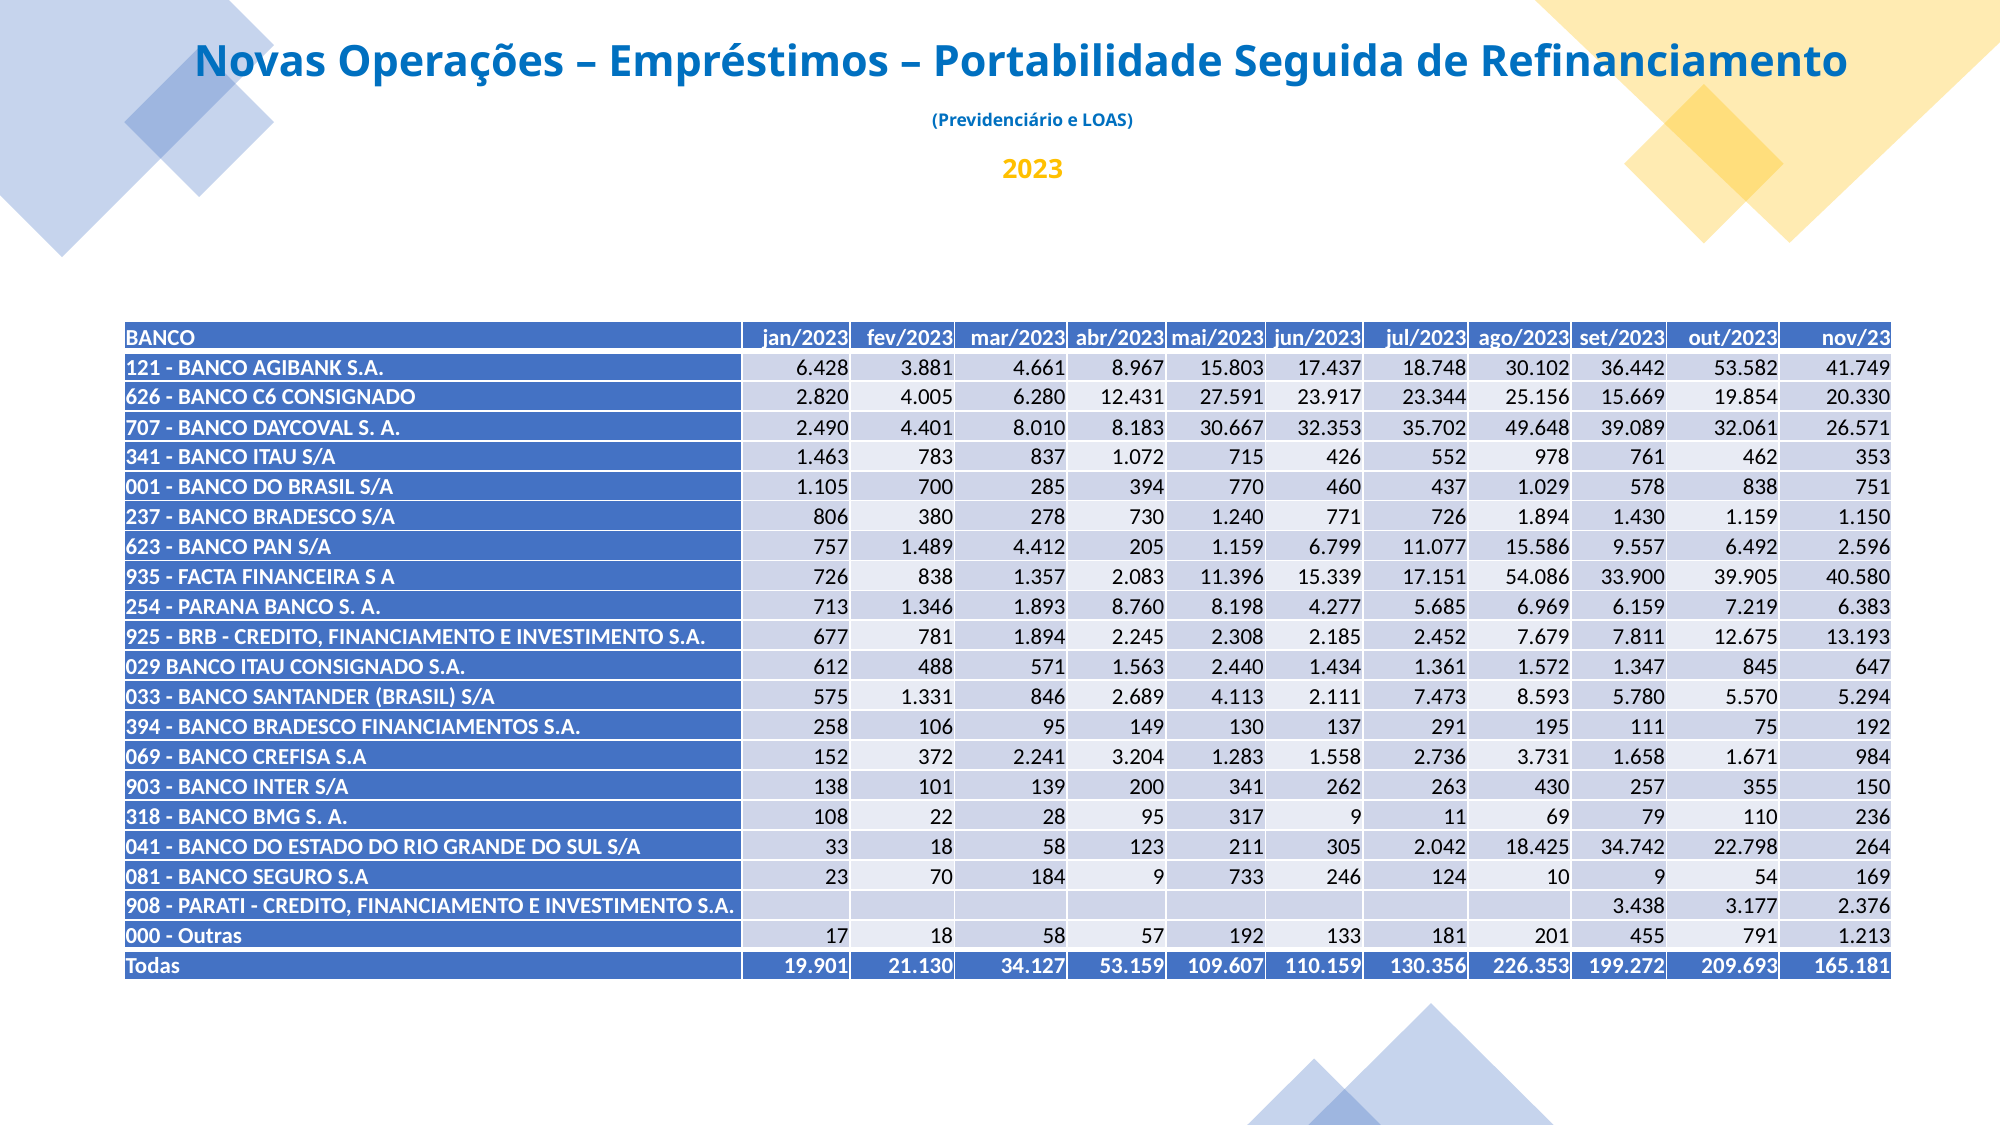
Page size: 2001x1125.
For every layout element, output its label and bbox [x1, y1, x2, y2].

table_cell [1266, 741, 1362, 769]
table_cell [125, 861, 741, 889]
table_cell [955, 382, 1066, 410]
table_cell [1667, 861, 1778, 889]
table_cell [743, 651, 849, 679]
table_cell [1469, 711, 1570, 739]
table_cell [1266, 354, 1362, 380]
table_cell [851, 771, 954, 799]
table_cell [955, 891, 1066, 919]
table_cell [1667, 801, 1778, 829]
table_cell [1167, 891, 1265, 919]
table_cell [1572, 952, 1666, 979]
table_cell [743, 621, 849, 649]
table_cell [955, 412, 1066, 440]
table_cell [1266, 621, 1362, 649]
table_cell [1068, 531, 1165, 560]
table_cell [1469, 531, 1570, 560]
table_cell [1364, 591, 1467, 619]
table_cell [955, 561, 1066, 590]
table_cell [1572, 531, 1666, 560]
table_cell [955, 741, 1066, 769]
table_cell [1266, 561, 1362, 590]
table_cell [1572, 771, 1666, 799]
table_cell [851, 831, 954, 859]
table_cell [125, 472, 741, 500]
table_cell [1469, 741, 1570, 769]
table_cell [1266, 681, 1362, 709]
table_cell [1364, 382, 1467, 410]
table_cell [1266, 861, 1362, 889]
table_cell [1667, 442, 1778, 470]
table_cell [1167, 741, 1265, 769]
table_cell [1266, 952, 1362, 979]
table_cell [125, 354, 741, 380]
table_cell [1068, 801, 1165, 829]
table_cell [1364, 861, 1467, 889]
table_cell [1364, 891, 1467, 919]
table_cell [1780, 621, 1891, 649]
table_cell [851, 801, 954, 829]
table_cell [1780, 561, 1891, 590]
table_cell [743, 561, 849, 590]
table_cell [1667, 412, 1778, 440]
table_cell [1469, 621, 1570, 649]
table_cell [1469, 651, 1570, 679]
table_cell [851, 711, 954, 739]
table_cell [1266, 711, 1362, 739]
table_cell [1068, 711, 1165, 739]
table_cell [851, 442, 954, 470]
table_cell [1167, 561, 1265, 590]
table_cell [955, 861, 1066, 889]
table_header [1167, 322, 1265, 348]
table_cell [1167, 711, 1265, 739]
table_cell [851, 472, 954, 500]
table_cell [1364, 501, 1467, 530]
table_cell [743, 861, 849, 889]
table_cell [1068, 891, 1165, 919]
table_cell [1266, 442, 1362, 470]
table_cell [955, 921, 1066, 947]
table_cell [1780, 801, 1891, 829]
table_cell [955, 354, 1066, 380]
table_cell [851, 921, 954, 947]
table_cell [955, 472, 1066, 500]
table_cell [1068, 831, 1165, 859]
table_cell [1068, 501, 1165, 530]
table_cell [1667, 561, 1778, 590]
table_cell [1572, 621, 1666, 649]
table_cell [125, 531, 741, 560]
table_header [125, 322, 741, 348]
table_cell [1780, 891, 1891, 919]
table_cell [1068, 861, 1165, 889]
table_cell [1572, 741, 1666, 769]
table_cell [1469, 501, 1570, 530]
table_cell [1572, 831, 1666, 859]
table_cell [1068, 591, 1165, 619]
table_cell [1667, 921, 1778, 947]
table_cell [125, 741, 741, 769]
table_cell [1469, 861, 1570, 889]
table_cell [851, 651, 954, 679]
table_cell [1780, 354, 1891, 380]
table_cell [1780, 591, 1891, 619]
table_header [955, 322, 1066, 348]
table_cell [1667, 681, 1778, 709]
table_cell [743, 741, 849, 769]
table_cell [851, 681, 954, 709]
table_cell [1667, 651, 1778, 679]
table_cell [1572, 891, 1666, 919]
table_cell [125, 831, 741, 859]
table_cell [1780, 442, 1891, 470]
table_cell [1667, 711, 1778, 739]
table_cell [851, 591, 954, 619]
table_header [1364, 322, 1467, 348]
table_cell [1364, 831, 1467, 859]
table_cell [1266, 651, 1362, 679]
table_cell [1780, 861, 1891, 889]
table_cell [1572, 442, 1666, 470]
table_cell [1364, 952, 1467, 979]
table_cell [1364, 651, 1467, 679]
table_cell [1068, 651, 1165, 679]
table_cell [1667, 501, 1778, 530]
table_cell [125, 771, 741, 799]
table_cell [1667, 952, 1778, 979]
table_cell [1167, 354, 1265, 380]
table_cell [1667, 531, 1778, 560]
table_cell [1469, 771, 1570, 799]
table_cell [1667, 591, 1778, 619]
table_cell [1780, 771, 1891, 799]
table_cell [1364, 561, 1467, 590]
table_cell [851, 952, 954, 979]
table_cell [743, 891, 849, 919]
table_cell [125, 891, 741, 919]
table_cell [1780, 741, 1891, 769]
table_cell [125, 442, 741, 470]
table_cell [1167, 801, 1265, 829]
table_header [1469, 322, 1570, 348]
table_cell [1167, 952, 1265, 979]
table_cell [1364, 354, 1467, 380]
table_cell [125, 501, 741, 530]
table_cell [851, 861, 954, 889]
table_cell [1266, 891, 1362, 919]
table_cell [1572, 501, 1666, 530]
table_header [1068, 322, 1165, 348]
table_cell [1266, 472, 1362, 500]
table_cell [1167, 412, 1265, 440]
table_cell [1167, 591, 1265, 619]
table_cell [851, 621, 954, 649]
table_cell [1780, 952, 1891, 979]
table_cell [955, 531, 1066, 560]
table_header [1266, 322, 1362, 348]
table_cell [1364, 771, 1467, 799]
table_cell [1167, 921, 1265, 947]
table_cell [851, 501, 954, 530]
table_cell [1266, 801, 1362, 829]
table_cell [743, 681, 849, 709]
table_cell [125, 921, 741, 947]
table_cell [1364, 531, 1467, 560]
table_cell [1572, 801, 1666, 829]
table_cell [1780, 501, 1891, 530]
table_cell [1469, 354, 1570, 380]
table_cell [1068, 382, 1165, 410]
table_cell [1167, 442, 1265, 470]
table_cell [743, 501, 849, 530]
table_cell [1364, 442, 1467, 470]
table_cell [1266, 831, 1362, 859]
table_cell [125, 621, 741, 649]
table_cell [1266, 591, 1362, 619]
table_cell [743, 771, 849, 799]
table_cell [1572, 382, 1666, 410]
table_cell [1266, 501, 1362, 530]
text_box [0, 0, 2000, 1125]
table_cell [1469, 681, 1570, 709]
table_cell [1780, 531, 1891, 560]
table_cell [1572, 472, 1666, 500]
table_cell [1780, 921, 1891, 947]
table_cell [1469, 382, 1570, 410]
table_cell [125, 591, 741, 619]
table_cell [1780, 711, 1891, 739]
table_cell [1266, 921, 1362, 947]
table_cell [1469, 442, 1570, 470]
table_cell [851, 531, 954, 560]
table_cell [743, 531, 849, 560]
table_cell [1780, 831, 1891, 859]
table_header [1780, 322, 1891, 348]
table_header [1667, 322, 1778, 348]
table_cell [1068, 771, 1165, 799]
table_cell [1667, 771, 1778, 799]
table_cell [1266, 531, 1362, 560]
table_cell [125, 952, 741, 979]
table_cell [1167, 501, 1265, 530]
table_cell [125, 711, 741, 739]
table_cell [125, 412, 741, 440]
table_cell [1266, 771, 1362, 799]
table_cell [743, 442, 849, 470]
table_cell [955, 711, 1066, 739]
table_cell [1572, 561, 1666, 590]
table_cell [1364, 741, 1467, 769]
table_cell [1068, 354, 1165, 380]
table_cell [1068, 952, 1165, 979]
table_cell [955, 801, 1066, 829]
table_cell [1780, 382, 1891, 410]
table_cell [1364, 412, 1467, 440]
table_cell [1469, 921, 1570, 947]
table_cell [851, 412, 954, 440]
table_cell [1364, 711, 1467, 739]
table_cell [1364, 472, 1467, 500]
table_cell [1469, 412, 1570, 440]
table_cell [955, 651, 1066, 679]
table_header [851, 322, 954, 348]
table_cell [743, 831, 849, 859]
table_cell [1572, 681, 1666, 709]
table_cell [1167, 861, 1265, 889]
table_cell [955, 501, 1066, 530]
table_cell [1469, 831, 1570, 859]
table_cell [1068, 442, 1165, 470]
table_cell [851, 561, 954, 590]
table_cell [1780, 472, 1891, 500]
table_cell [851, 354, 954, 380]
table_cell [1572, 861, 1666, 889]
table_cell [1167, 771, 1265, 799]
table_cell [743, 801, 849, 829]
table_cell [1667, 741, 1778, 769]
table_cell [1667, 621, 1778, 649]
table_cell [955, 952, 1066, 979]
table_cell [1364, 801, 1467, 829]
table_cell [1667, 891, 1778, 919]
table_cell [125, 382, 741, 410]
table_cell [1068, 921, 1165, 947]
table_cell [1068, 621, 1165, 649]
table_cell [1572, 412, 1666, 440]
table_cell [1364, 621, 1467, 649]
table_cell [1780, 412, 1891, 440]
table_cell [125, 801, 741, 829]
table_cell [955, 681, 1066, 709]
table_cell [1266, 412, 1362, 440]
table_cell [1469, 801, 1570, 829]
table_cell [1572, 354, 1666, 380]
table_cell [1068, 412, 1165, 440]
table_cell [125, 681, 741, 709]
table_cell [1572, 591, 1666, 619]
table_cell [125, 561, 741, 590]
table_cell [1667, 382, 1778, 410]
table_cell [1469, 591, 1570, 619]
table_cell [1167, 681, 1265, 709]
table_cell [1572, 711, 1666, 739]
table_cell [1068, 741, 1165, 769]
table_cell [1364, 681, 1467, 709]
table_cell [1667, 354, 1778, 380]
table_cell [1572, 921, 1666, 947]
table_cell [743, 711, 849, 739]
table_cell [743, 472, 849, 500]
table_cell [1780, 681, 1891, 709]
table_cell [1167, 531, 1265, 560]
table_cell [1167, 382, 1265, 410]
table_cell [743, 412, 849, 440]
table_cell [1469, 472, 1570, 500]
table_cell [1780, 651, 1891, 679]
table_cell [1167, 472, 1265, 500]
table_cell [1167, 651, 1265, 679]
table_cell [851, 382, 954, 410]
table_header [1572, 322, 1666, 348]
table_cell [1572, 651, 1666, 679]
table_cell [1469, 561, 1570, 590]
table_cell [1469, 952, 1570, 979]
table_cell [743, 591, 849, 619]
table_cell [1364, 921, 1467, 947]
table_cell [1667, 472, 1778, 500]
table_cell [955, 831, 1066, 859]
table_cell [1068, 472, 1165, 500]
table_header [743, 322, 849, 348]
table_cell [955, 591, 1066, 619]
table_cell [1068, 681, 1165, 709]
table_cell [851, 891, 954, 919]
table_cell [743, 354, 849, 380]
table_cell [743, 921, 849, 947]
table_cell [1167, 621, 1265, 649]
table_cell [1266, 382, 1362, 410]
table_cell [955, 442, 1066, 470]
table_cell [125, 651, 741, 679]
table_cell [1068, 561, 1165, 590]
table_cell [743, 382, 849, 410]
table_cell [955, 771, 1066, 799]
table_cell [1167, 831, 1265, 859]
table_cell [851, 741, 954, 769]
table_cell [1469, 891, 1570, 919]
table_cell [1667, 831, 1778, 859]
table_cell [955, 621, 1066, 649]
table_cell [743, 952, 849, 979]
